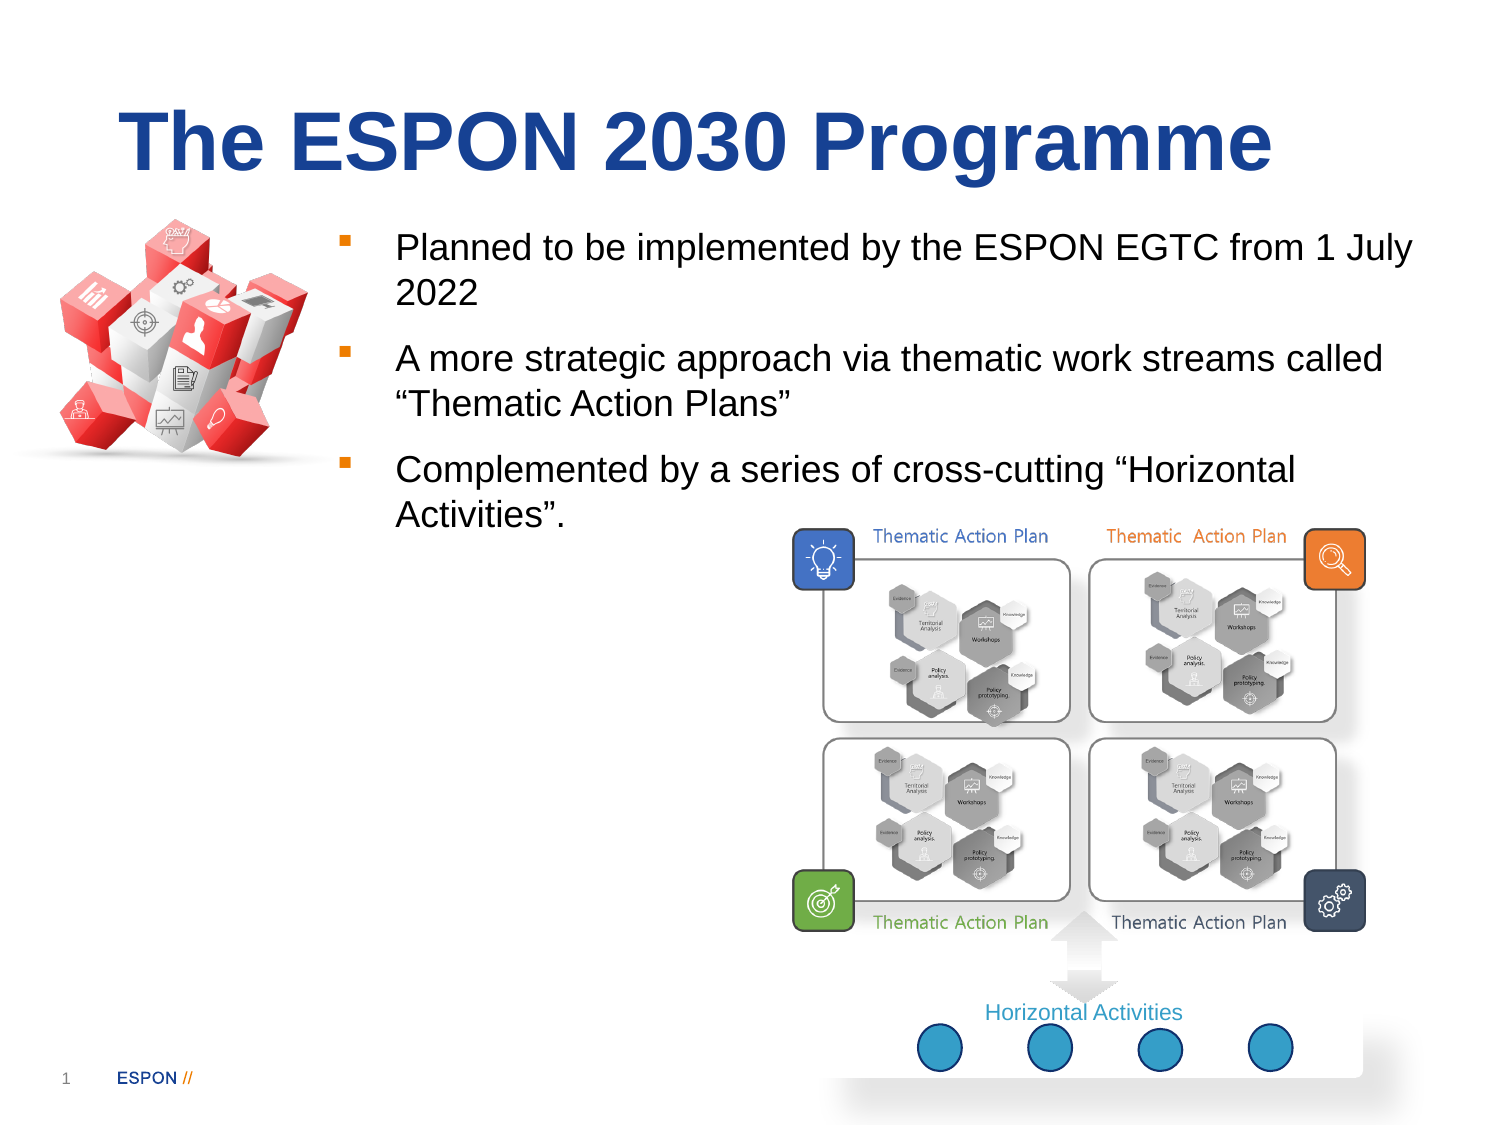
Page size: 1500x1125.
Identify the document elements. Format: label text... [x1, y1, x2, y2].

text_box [792, 517, 1376, 1078]
list Planned to be implemented by the ESPON EGTC from 1 July 2022 A more strategic approach via thematic work streams called “Thematic Action Plans” Complemented by a series of cross-cutting “Horizontal Activities”. [336, 222, 1455, 448]
picture [12, 219, 335, 467]
title The ESPON 2030 Programme [118, 59, 1418, 188]
slide_number 1 [13, 1062, 71, 1093]
